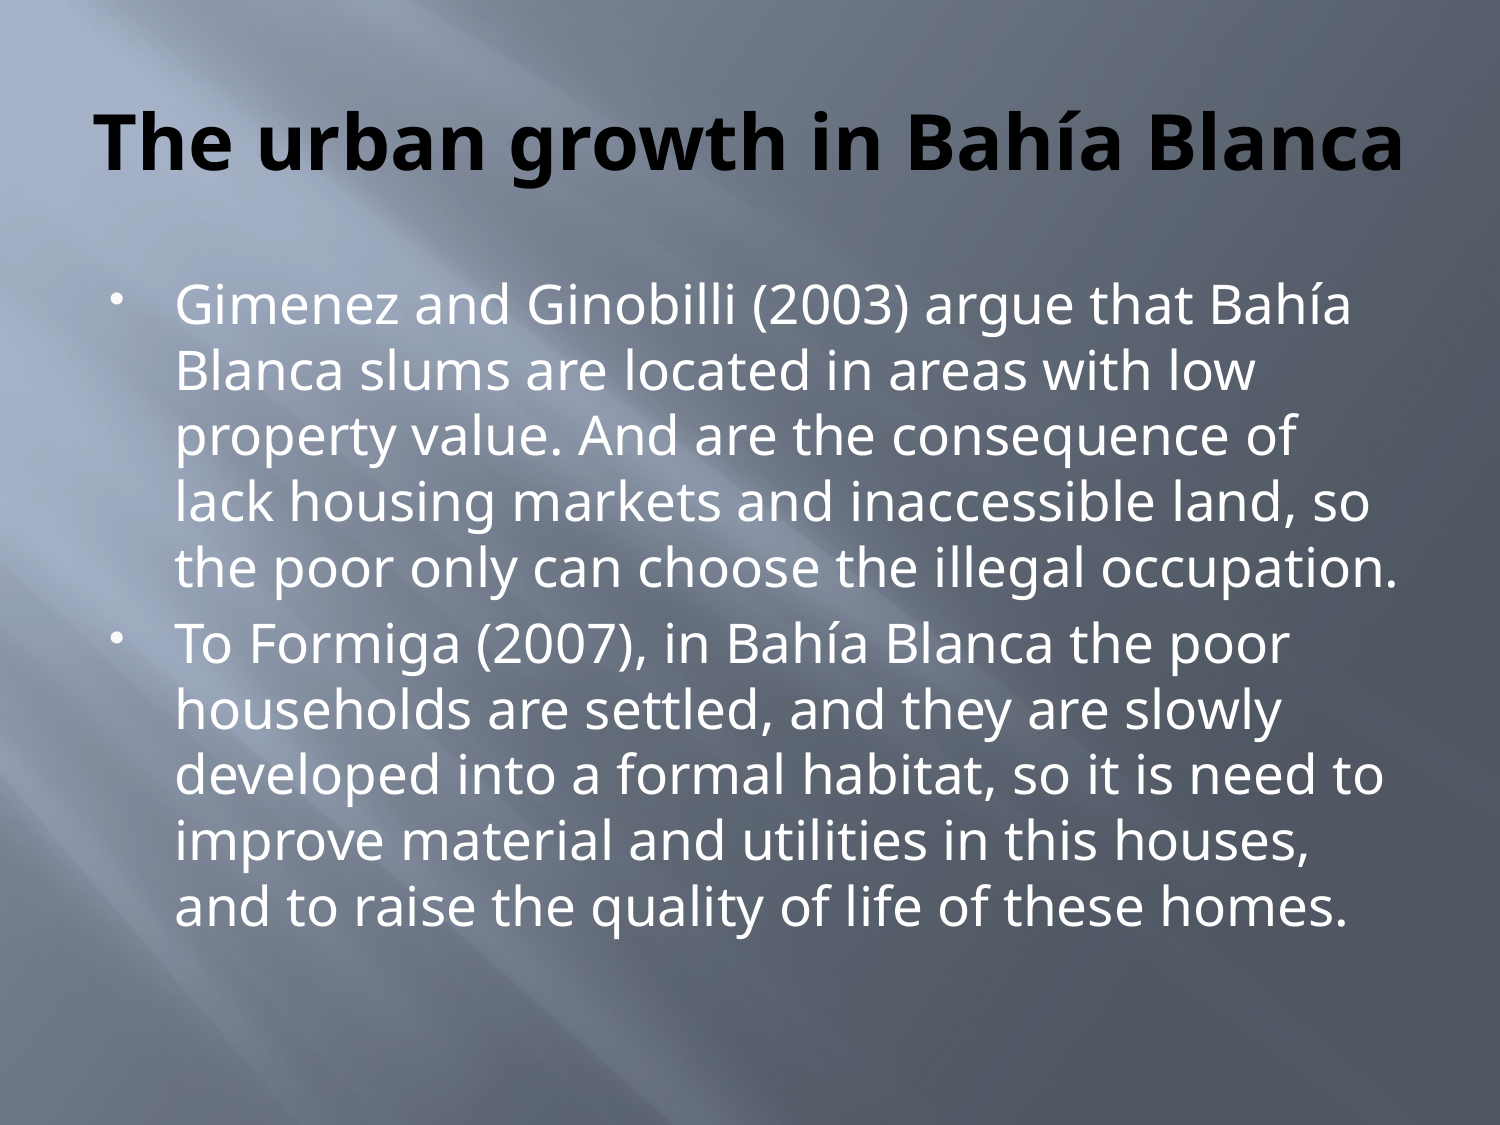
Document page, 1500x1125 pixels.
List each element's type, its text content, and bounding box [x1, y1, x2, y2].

list Gimenez and Ginobilli (2003) argue that Bahía Blanca slums are located in areas with low property value. And are the consequence of lack housing markets and inaccessible land, so the poor only can choose the illegal occupation. To Formiga (2007), in Bahía Blanca the poor households are settled, and they are slowly developed into a formal habitat, so it is need to improve material and utilities in this houses, and to raise the quality of life of these homes. [75, 262, 1425, 1035]
title The urban growth in Bahía Blanca [75, 45, 1425, 233]
